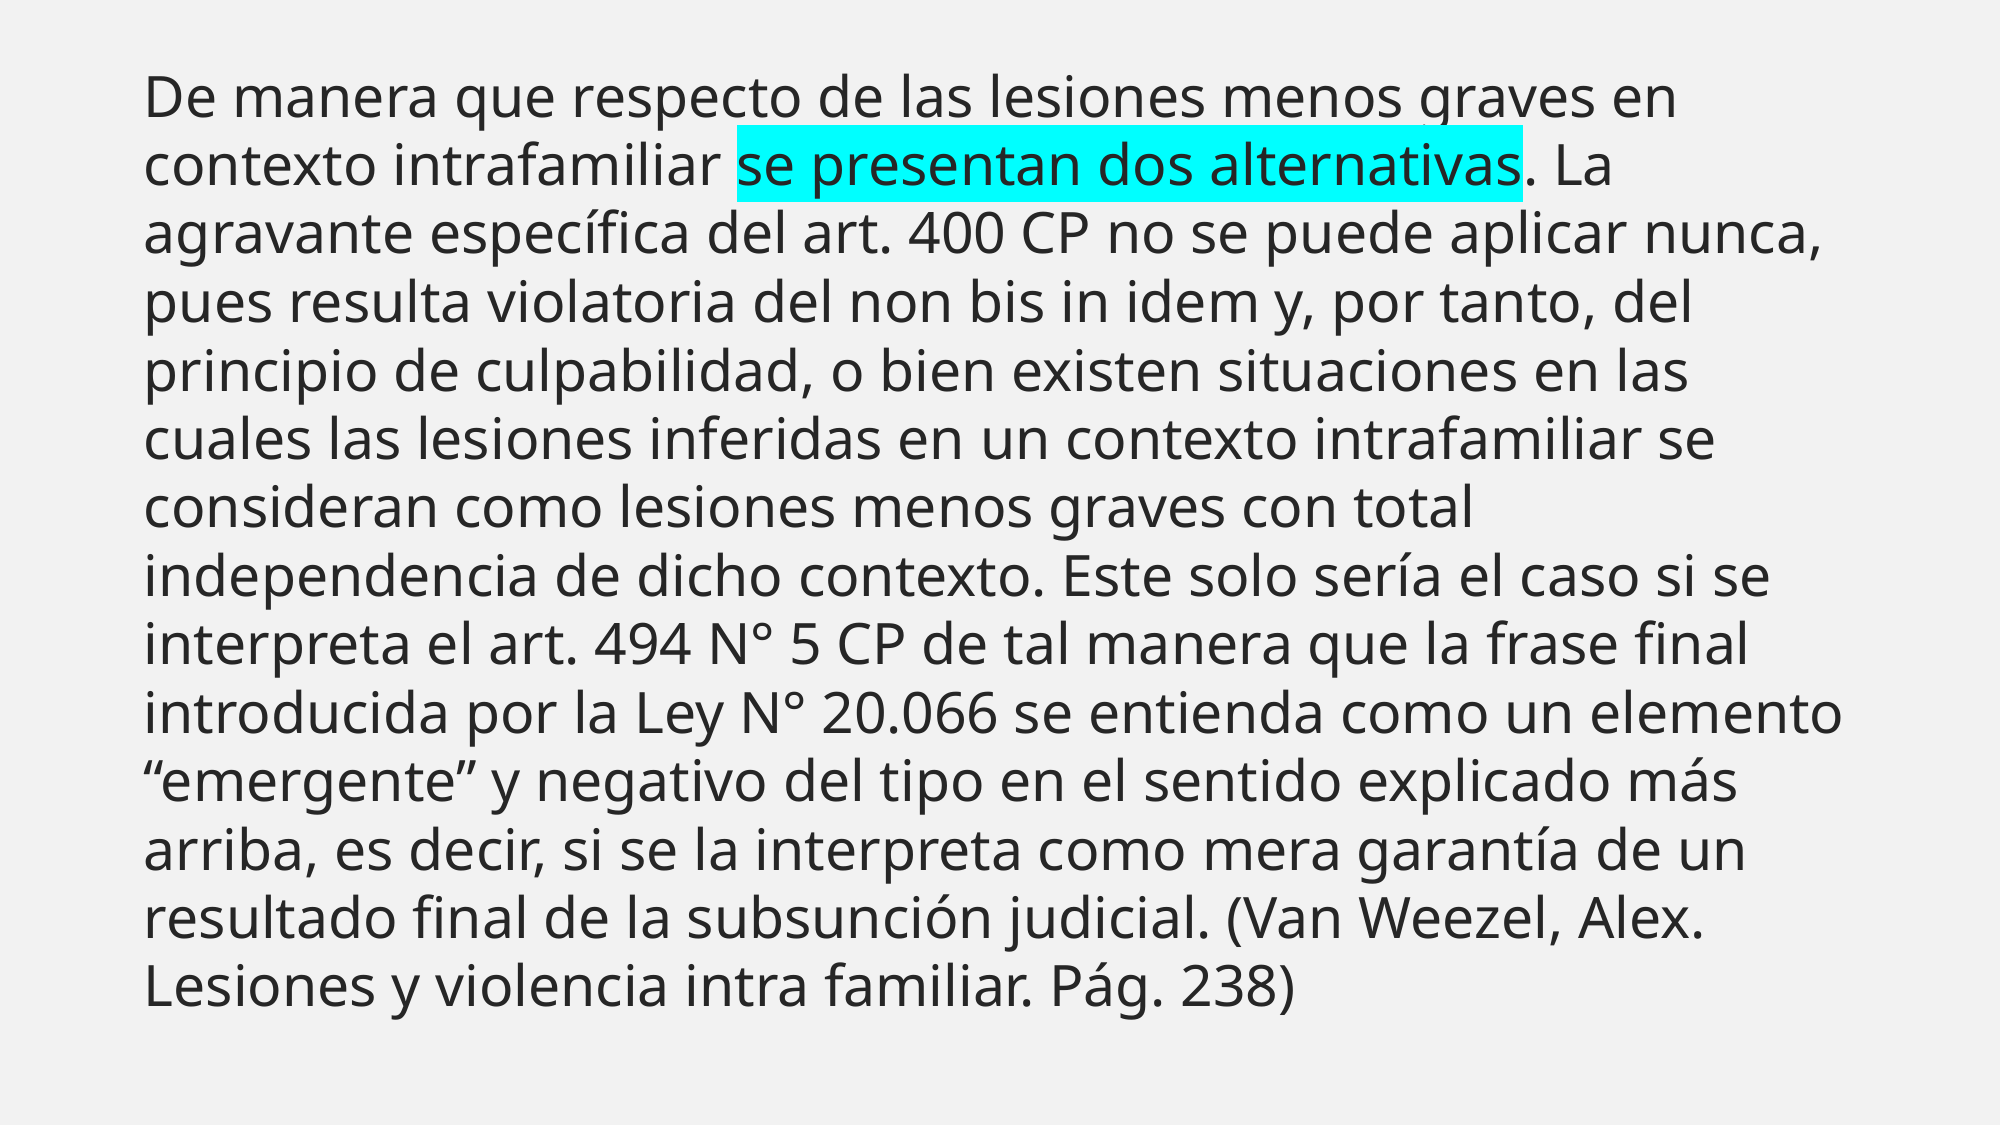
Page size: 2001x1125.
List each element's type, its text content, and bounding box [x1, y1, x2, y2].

list De manera que respecto de las lesiones menos graves en contexto intrafamiliar se presentan dos alternativas. La agravante específica del art. 400 CP no se puede aplicar nunca, pues resulta violatoria del non bis in idem y, por tanto, del principio de culpabilidad, o bien existen situaciones en las cuales las lesiones inferidas en un contexto intrafamiliar se consideran como lesiones menos graves con total independencia de dicho contexto. Este solo sería el caso si se interpreta el art. 494 N° 5 CP de tal manera que la frase final introducida por la Ley N° 20.066 se entienda como un elemento “emergente” y negativo del tipo en el sentido explicado más arriba, es decir, si se la interpreta como mera garantía de un resultado final de la subsunción judicial. (Van Weezel, Alex. Lesiones y violencia intra familiar. Pág. 238) [128, 52, 1874, 1027]
